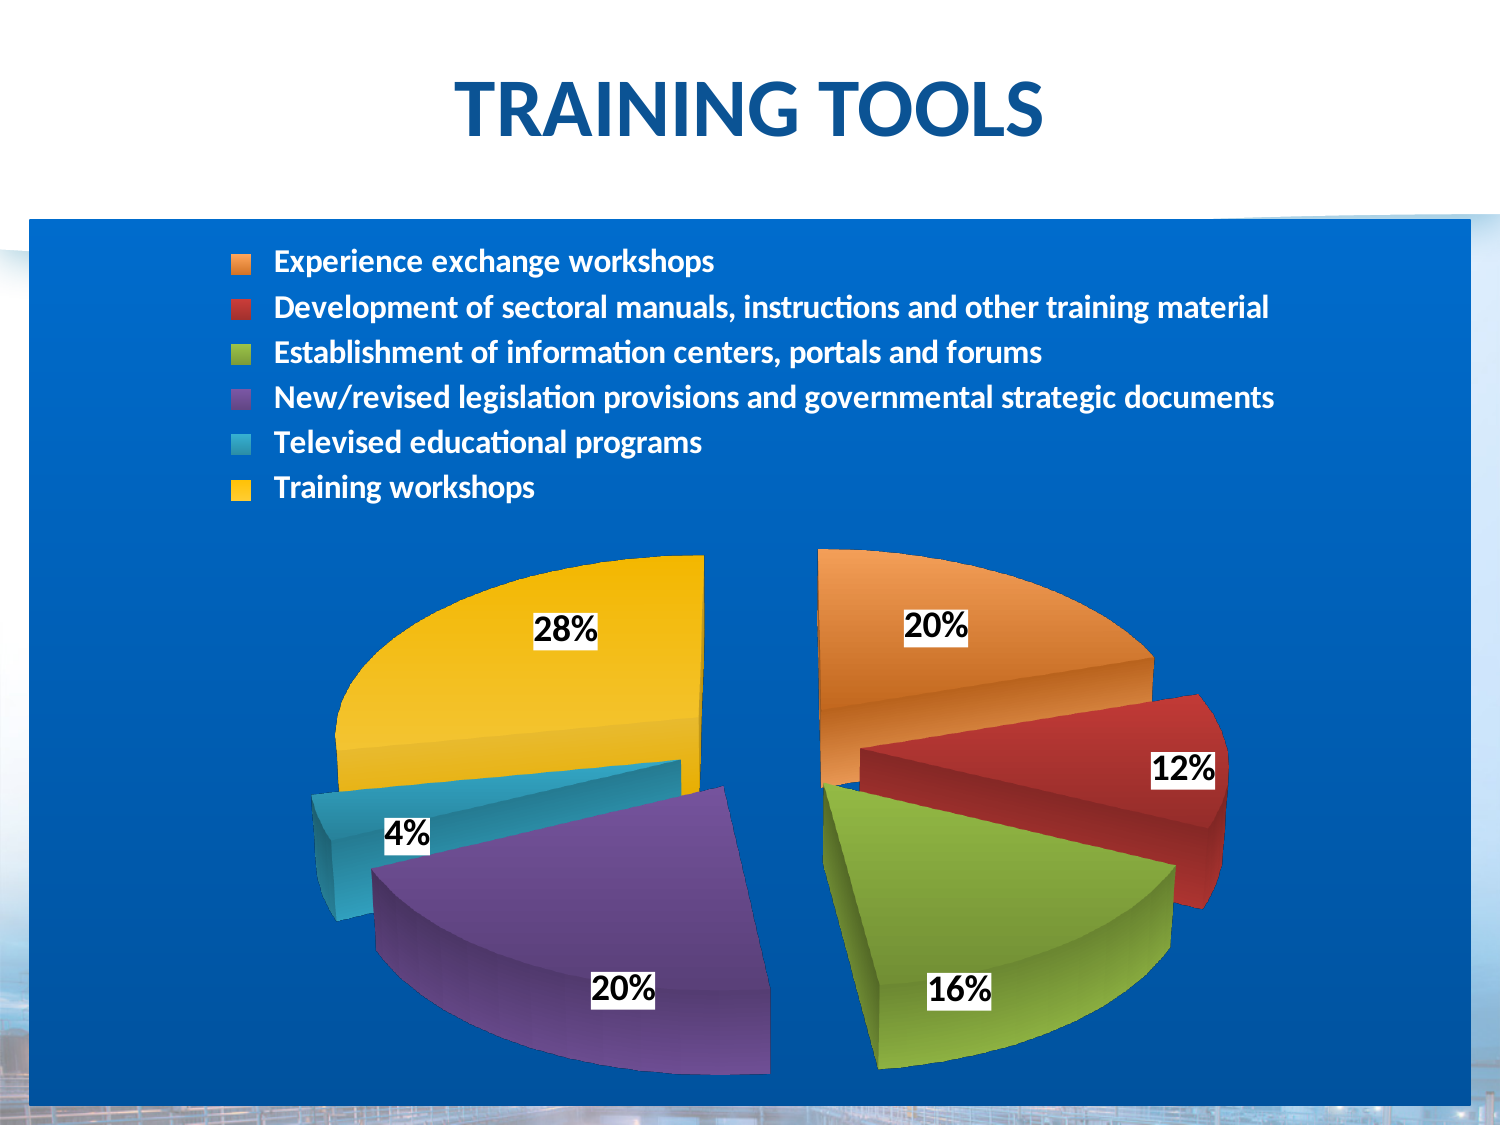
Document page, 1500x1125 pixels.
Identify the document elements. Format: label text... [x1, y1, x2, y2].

title TRAINING TOOLS [75, 19, 1425, 207]
picture [0, 215, 1500, 1125]
chart [29, 219, 1471, 1107]
